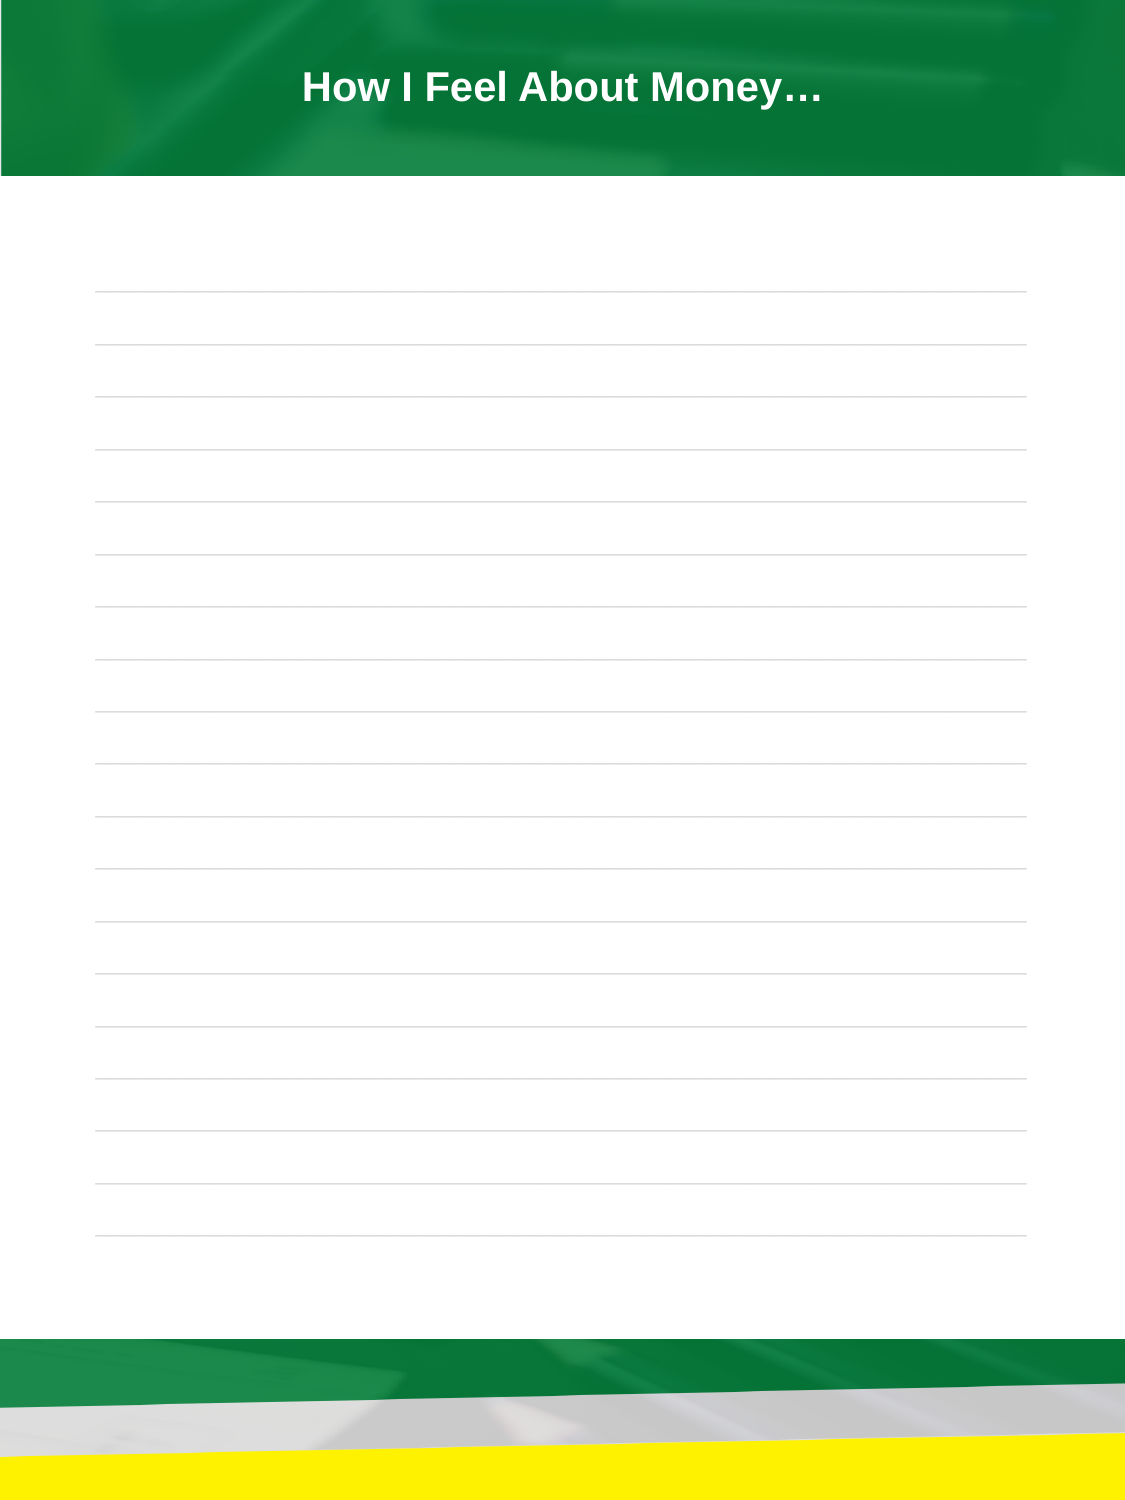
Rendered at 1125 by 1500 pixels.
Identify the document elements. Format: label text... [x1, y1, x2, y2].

picture [0, 1339, 1125, 1500]
text_box _________________________________________________________________________ _________________________________________________________________________ _________________________________________________________________________ _________________________________________________________________________ _________________________________________________________________________ _________________________________________________________________________ _________________________________________________________________________ _________________________________________________________________________ _________________________________________________________________________ _________________________________________________________________________ _________________________________________________________________________ _________________________________________________________________________ _________________________________________________________________________ _________________________________________________________________________ _________________________________________________________________________ _________________________________________________________________________ _________________________________________________________________________ _________________________________________________________________________ _________________________________________________________________________ [80, 258, 1045, 1245]
picture [0, 0, 1125, 176]
